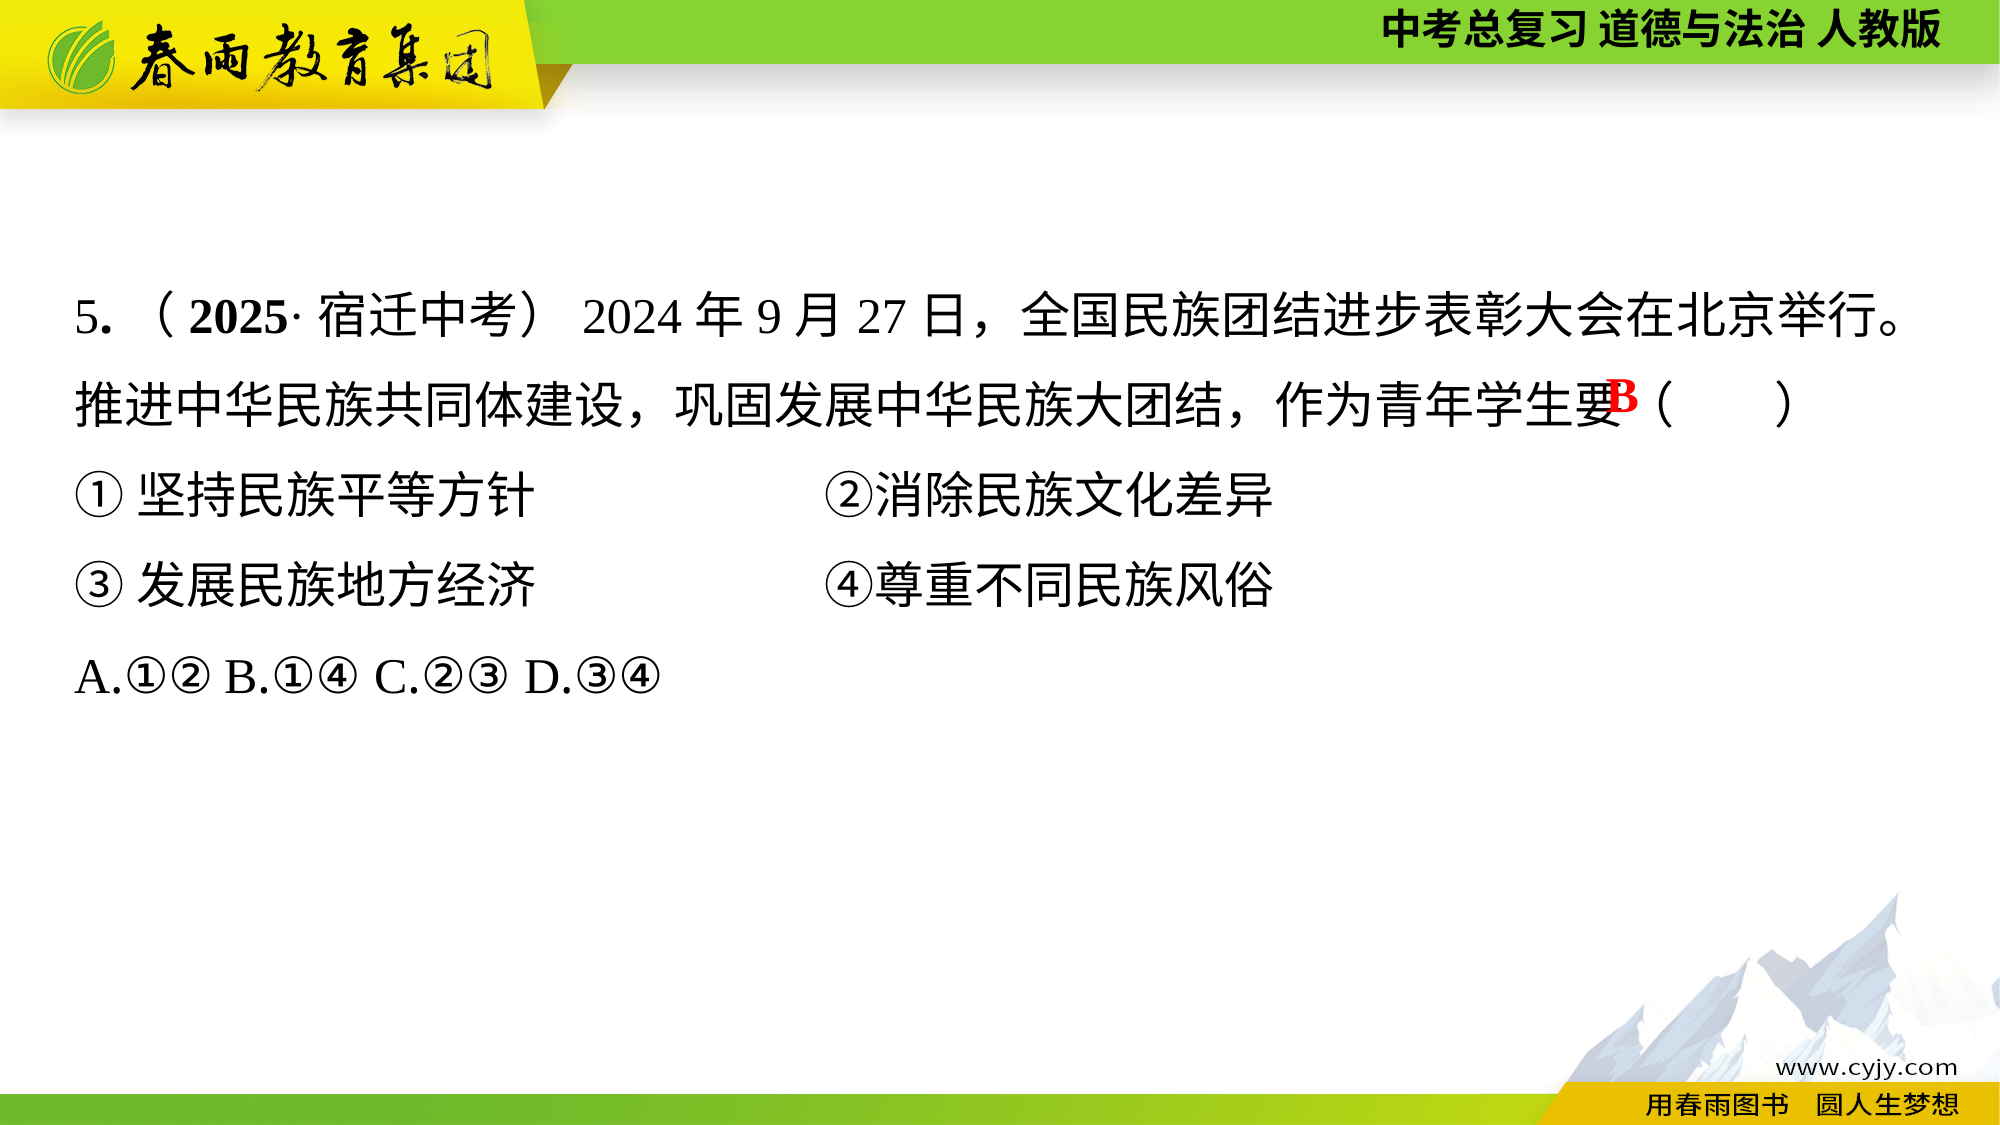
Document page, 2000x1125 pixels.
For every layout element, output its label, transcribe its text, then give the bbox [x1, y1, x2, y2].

text_box B [1590, 355, 1654, 431]
picture [0, 0, 2000, 1125]
list 5.（2025·宿迁中考）2024年9月27日，全国民族团结进步表彰大会在北京举行。推进中华民族共同体建设，巩固发展中华民族大团结，作为青年学生要（ ） ①坚持民族平等方针 ②消除民族文化差异 ③发展民族地方经济 ④尊重不同民族风俗 A.①② B.①④ C.②③ D.③④ [59, 246, 1944, 705]
